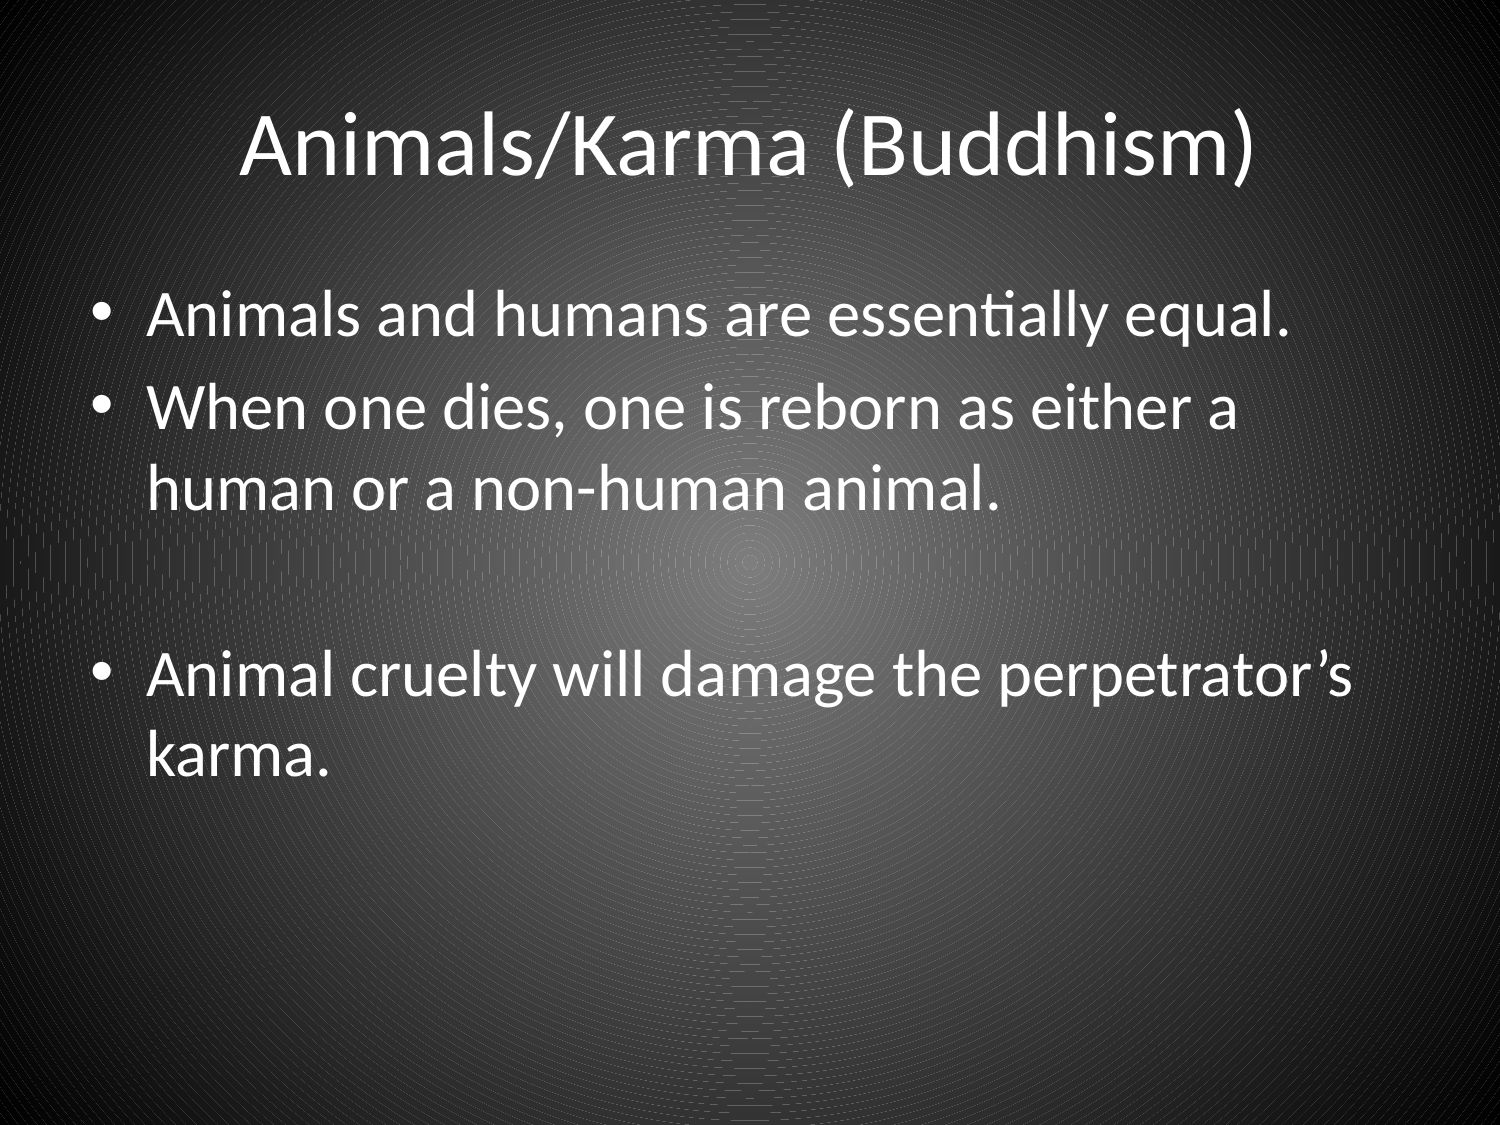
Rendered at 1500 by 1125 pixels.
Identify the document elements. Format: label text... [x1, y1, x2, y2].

title Animals/Karma (Buddhism) [75, 45, 1425, 233]
list Animals and humans are essentially equal. When one dies, one is reborn as either a human or a non-human animal. Animal cruelty will damage the perpetrator’s karma. [75, 262, 1425, 1005]
